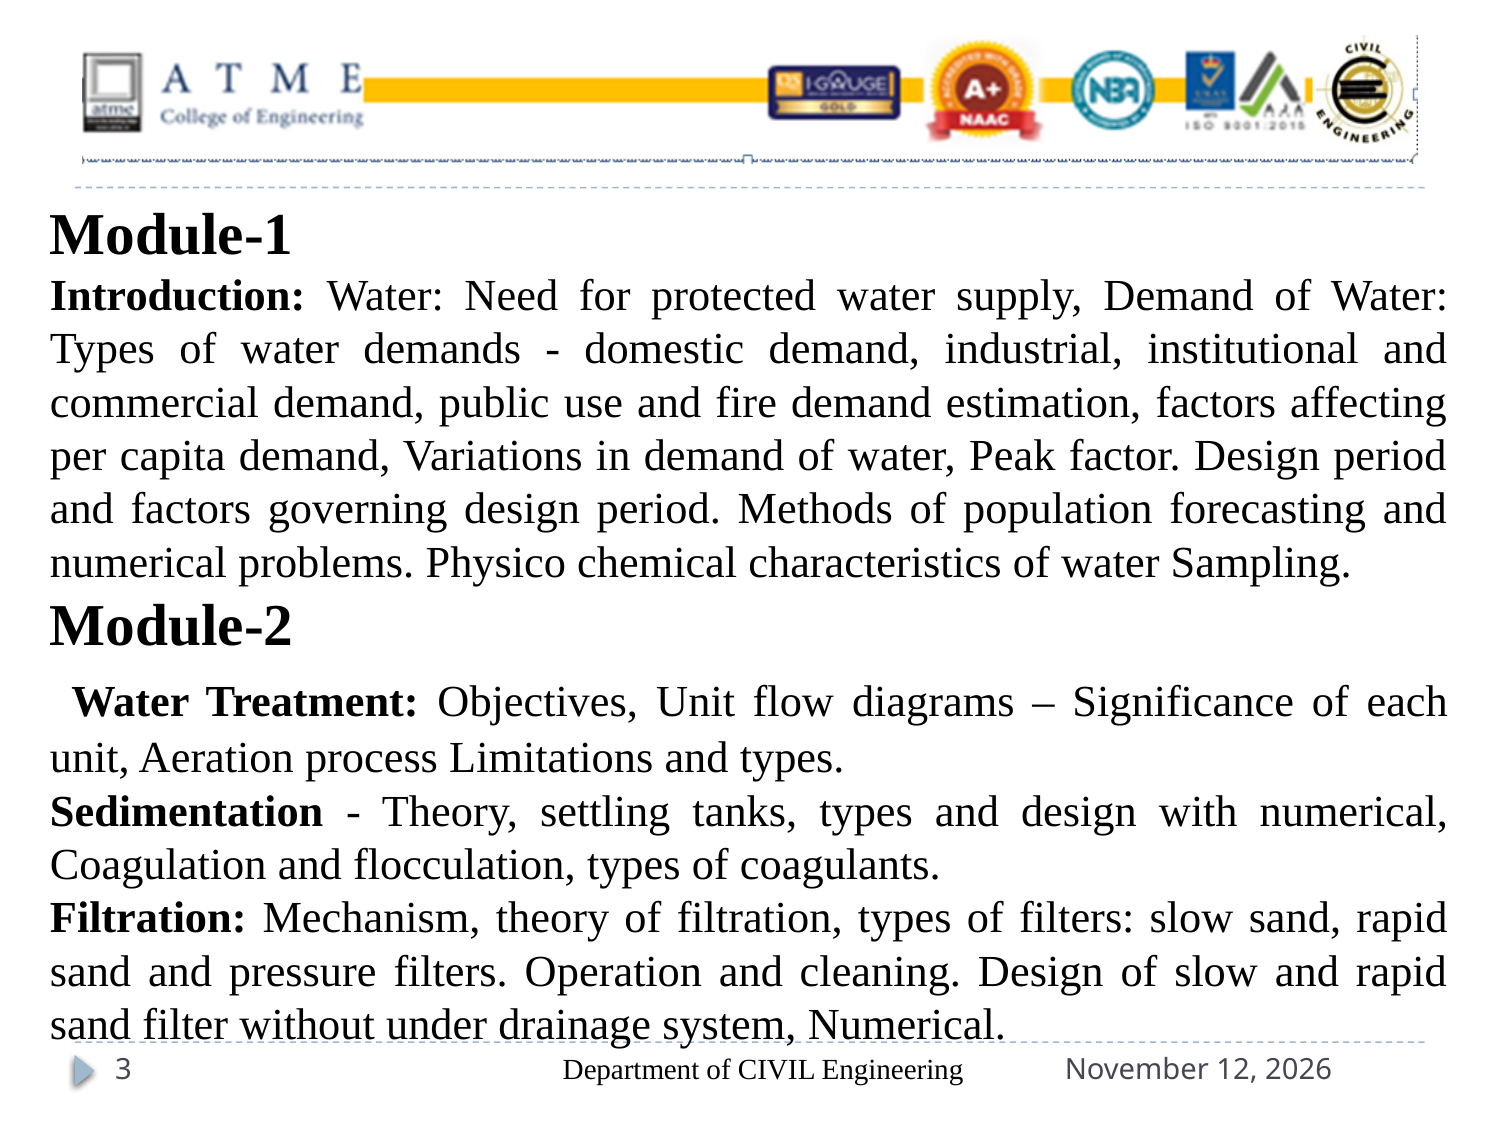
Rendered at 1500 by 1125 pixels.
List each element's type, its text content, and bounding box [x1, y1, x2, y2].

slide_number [1051, 1042, 1426, 1103]
footer Department of CIVIL Engineering [475, 1042, 1051, 1103]
text_box Module-1 Introduction: Water: Need for protected water supply, Demand of Water: Types of water demands - domestic demand, industrial, institutional and commercial demand, public use and fire demand estimation, factors affecting per capita demand, Variations in demand of water, Peak factor. Design period and factors governing design period. Methods of population forecasting and numerical problems. Physico chemical characteristics of water Sampling. Module-2 Water Treatment: Objectives, Unit flow diagrams – Significance of each unit, Aeration process Limitations and types. Sedimentation - Theory, settling tanks, types and design with numerical, Coagulation and flocculation, types of coagulants. Filtration: Mechanism, theory of filtration, types of filters: slow sand, rapid sand and pressure filters. Operation and cleaning. Design of slow and rapid sand filter without under drainage system, Numerical. [35, 187, 1465, 1102]
picture [82, 35, 1418, 164]
